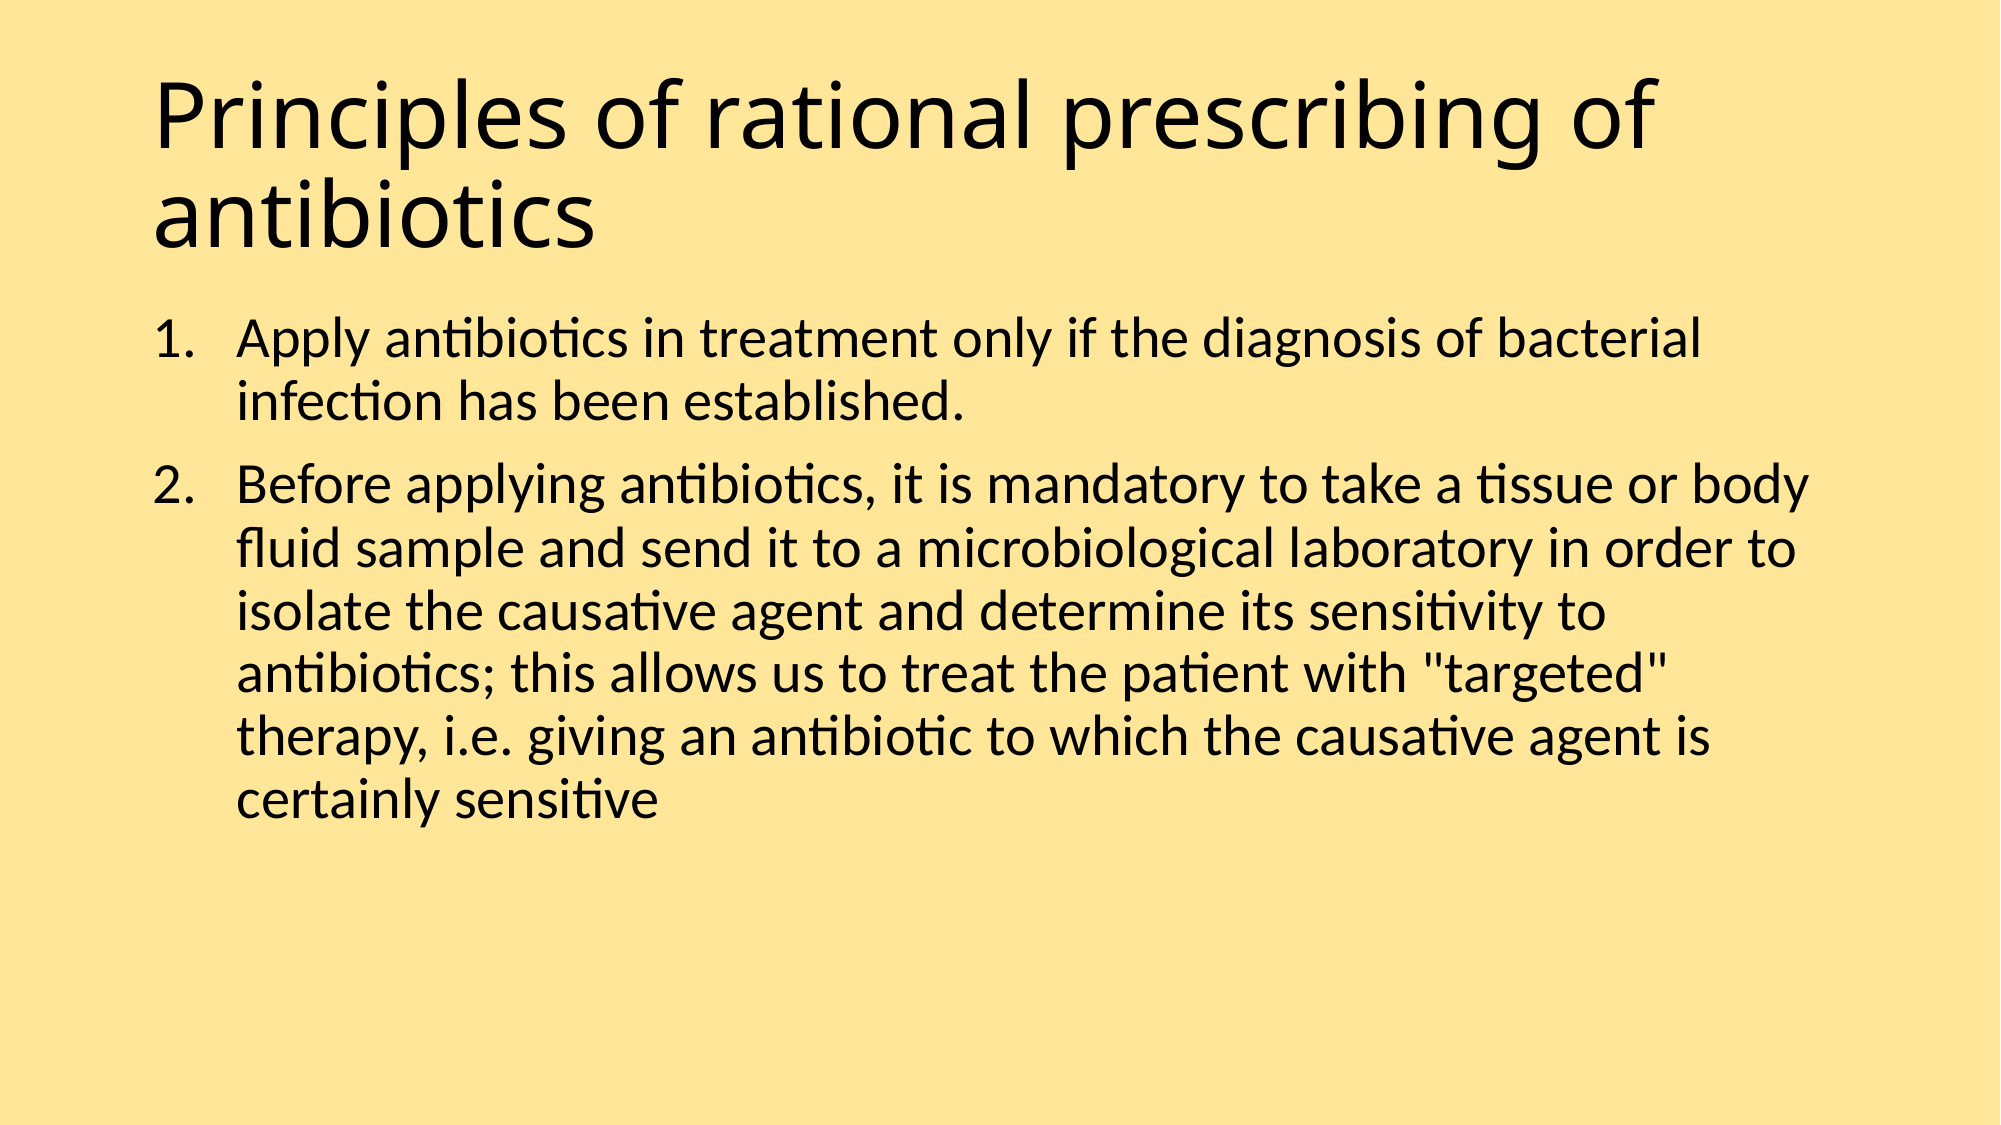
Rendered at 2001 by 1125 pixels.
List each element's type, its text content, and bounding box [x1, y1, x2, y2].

title Principles of rational prescribing of antibiotics [137, 59, 1863, 278]
list Apply antibiotics in treatment only if the diagnosis of bacterial infection has been established. Before applying antibiotics, it is mandatory to take a tissue or body fluid sample and send it to a microbiological laboratory in order to isolate the causative agent and determine its sensitivity to antibiotics; this allows us to treat the patient with "targeted" therapy, i.e. giving an antibiotic to which the causative agent is certainly sensitive [137, 299, 1863, 1014]
